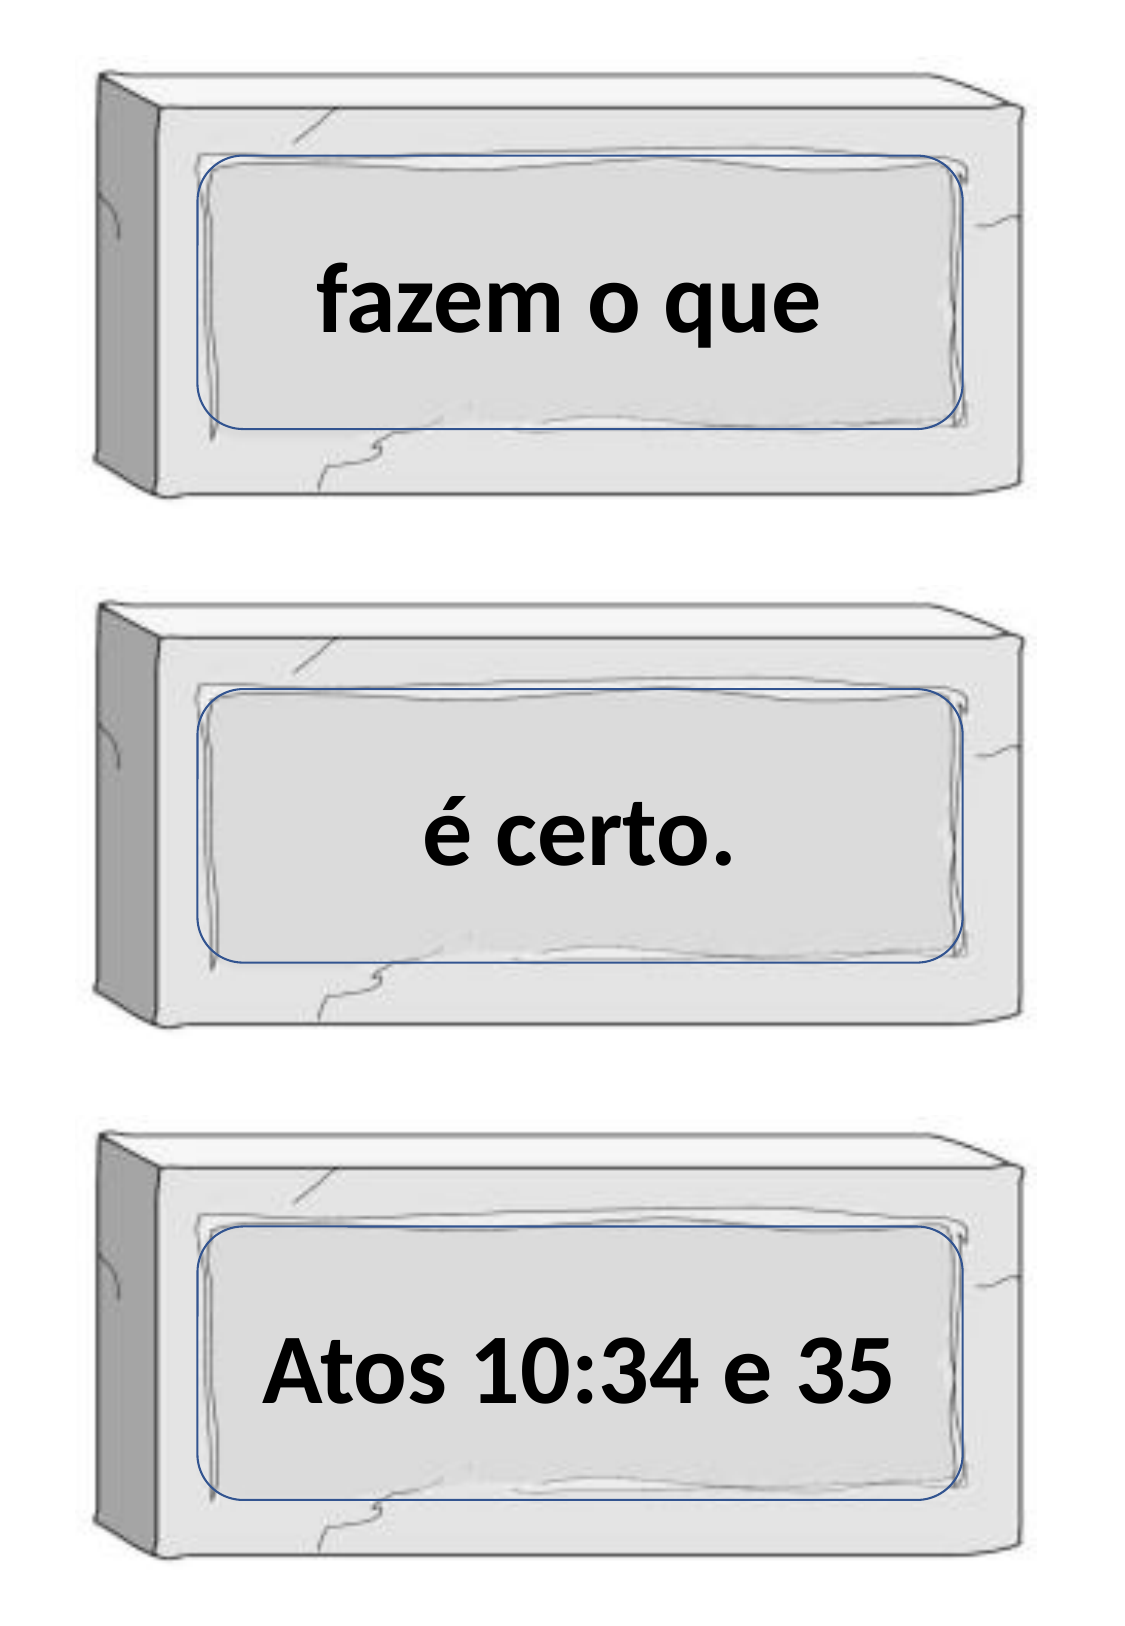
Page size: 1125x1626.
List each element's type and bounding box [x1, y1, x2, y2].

picture [74, 585, 1037, 1040]
picture [74, 1115, 1037, 1570]
picture [74, 55, 1037, 509]
